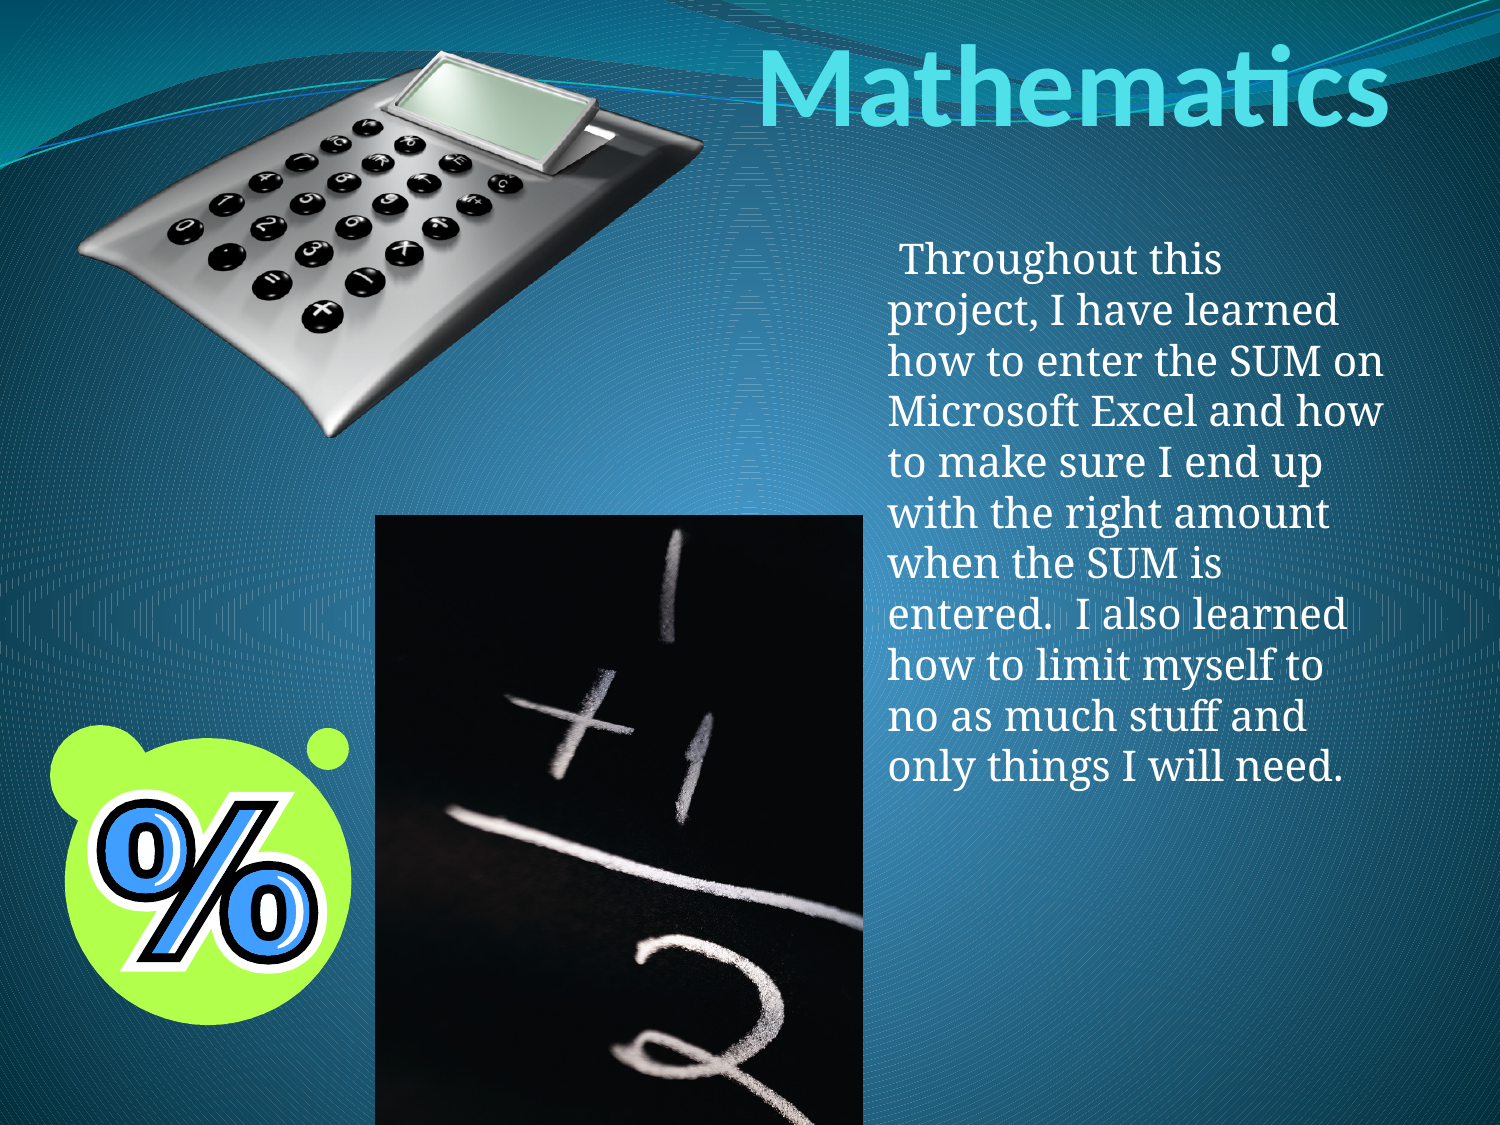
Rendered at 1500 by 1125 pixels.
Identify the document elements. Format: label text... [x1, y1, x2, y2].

picture [374, 515, 863, 1125]
picture [74, 49, 705, 440]
subtitle Throughout this project, I have learned how to enter the SUM on Microsoft Excel and how to make sure I end up with the right amount when the SUM is entered. I also learned how to limit myself to no as much stuff and only things I will need. [887, 224, 1395, 843]
picture [74, 64, 82, 73]
title Mathematics [106, 0, 1394, 150]
picture [49, 724, 352, 1026]
